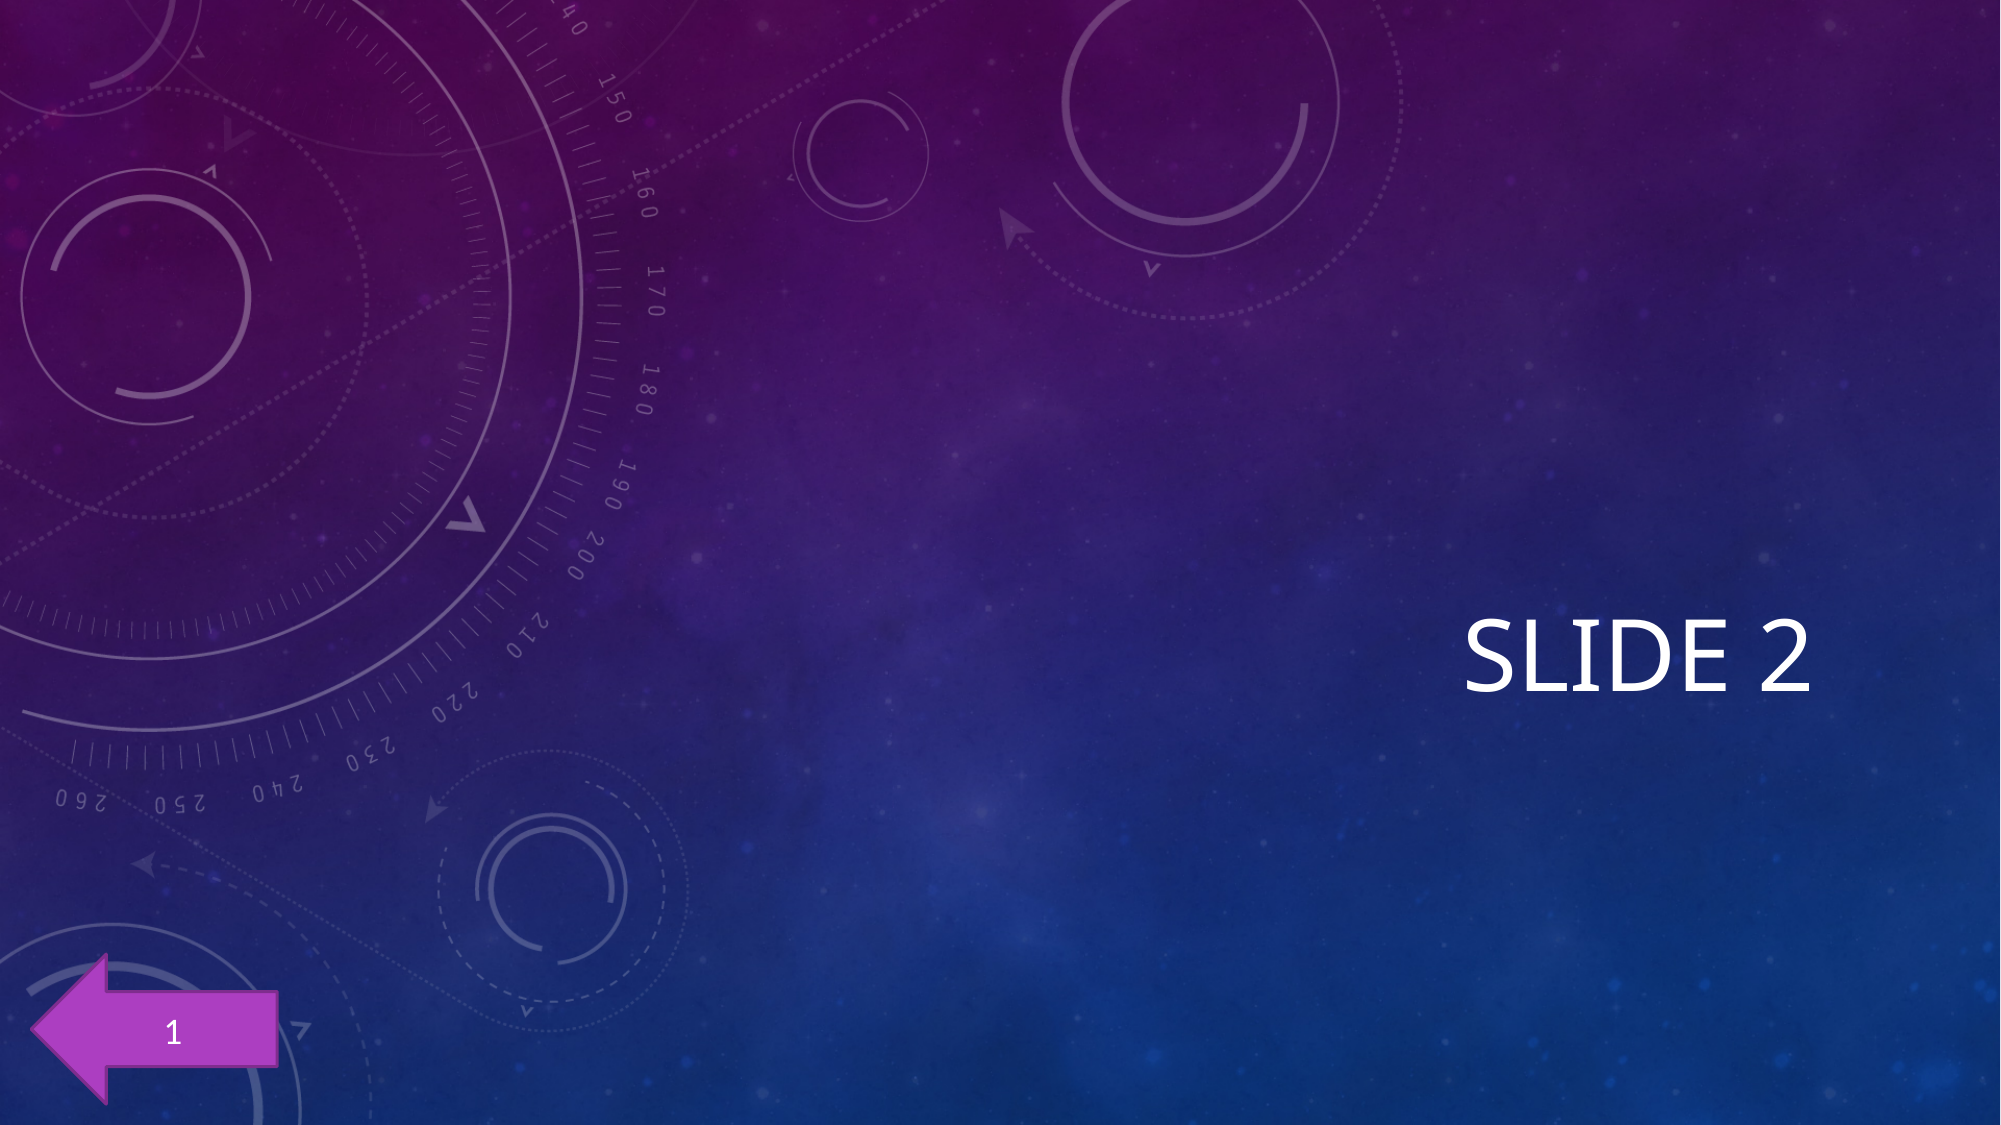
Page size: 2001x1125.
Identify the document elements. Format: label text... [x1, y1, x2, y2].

title Slide 2 [650, 322, 1831, 720]
text_box 1 [30, 952, 279, 1106]
picture [0, 0, 2001, 1125]
